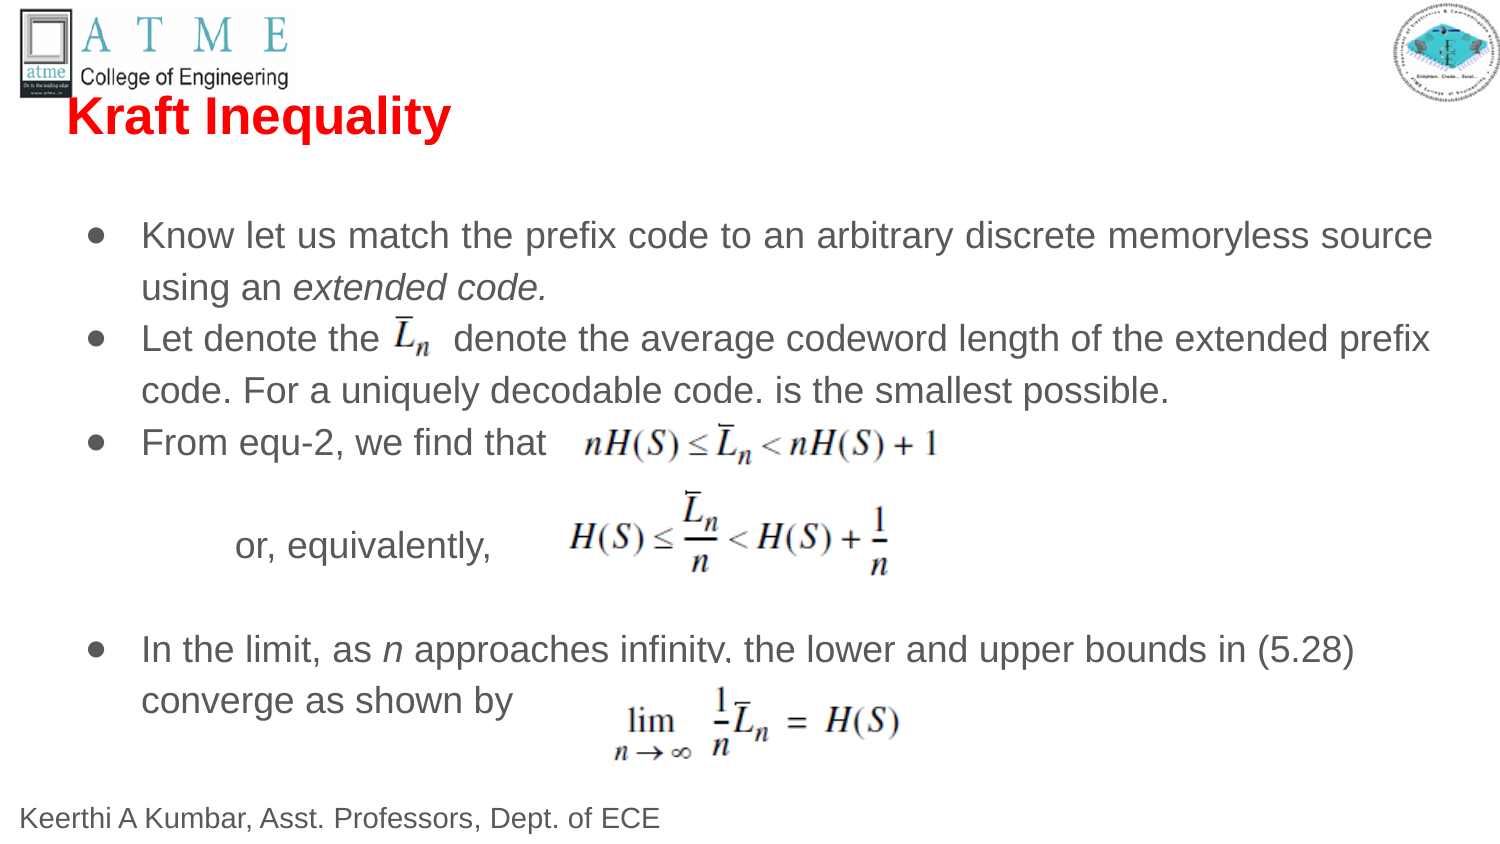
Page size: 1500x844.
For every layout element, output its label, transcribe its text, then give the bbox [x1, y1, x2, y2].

picture [384, 310, 440, 369]
picture [602, 663, 923, 773]
picture [1389, 1, 1500, 104]
title Kraft Inequality [51, 66, 1449, 161]
picture [17, 6, 295, 99]
picture [529, 402, 951, 588]
list Know let us match the prefix code to an arbitrary discrete memoryless source using an extended code. Let denote the denote the average codeword length of the extended prefix code. For a uniquely decodable code, is the smallest possible. From equ-2, we find that or, equivalently, In the limit, as n approaches infinity, the lower and upper bounds in (5.28) converge as shown by [51, 189, 1449, 750]
